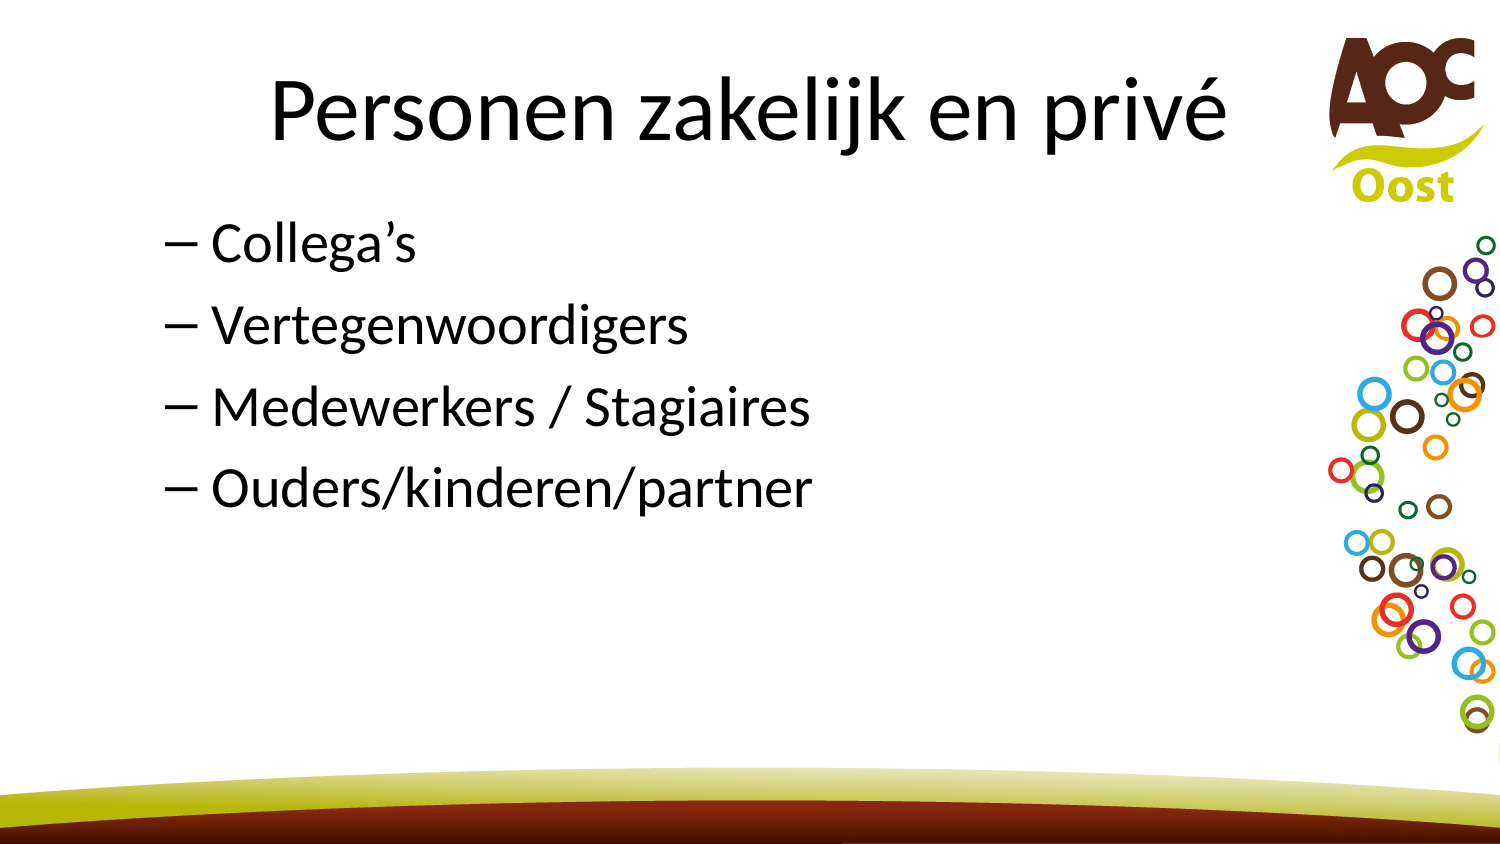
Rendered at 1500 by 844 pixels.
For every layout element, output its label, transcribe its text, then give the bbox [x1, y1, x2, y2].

list Collega’s Vertegenwoordigers Medewerkers / Stagiaires Ouders/kinderen/partner [75, 196, 1425, 754]
title Personen zakelijk en privé [75, 33, 1425, 175]
picture [0, 0, 1500, 844]
